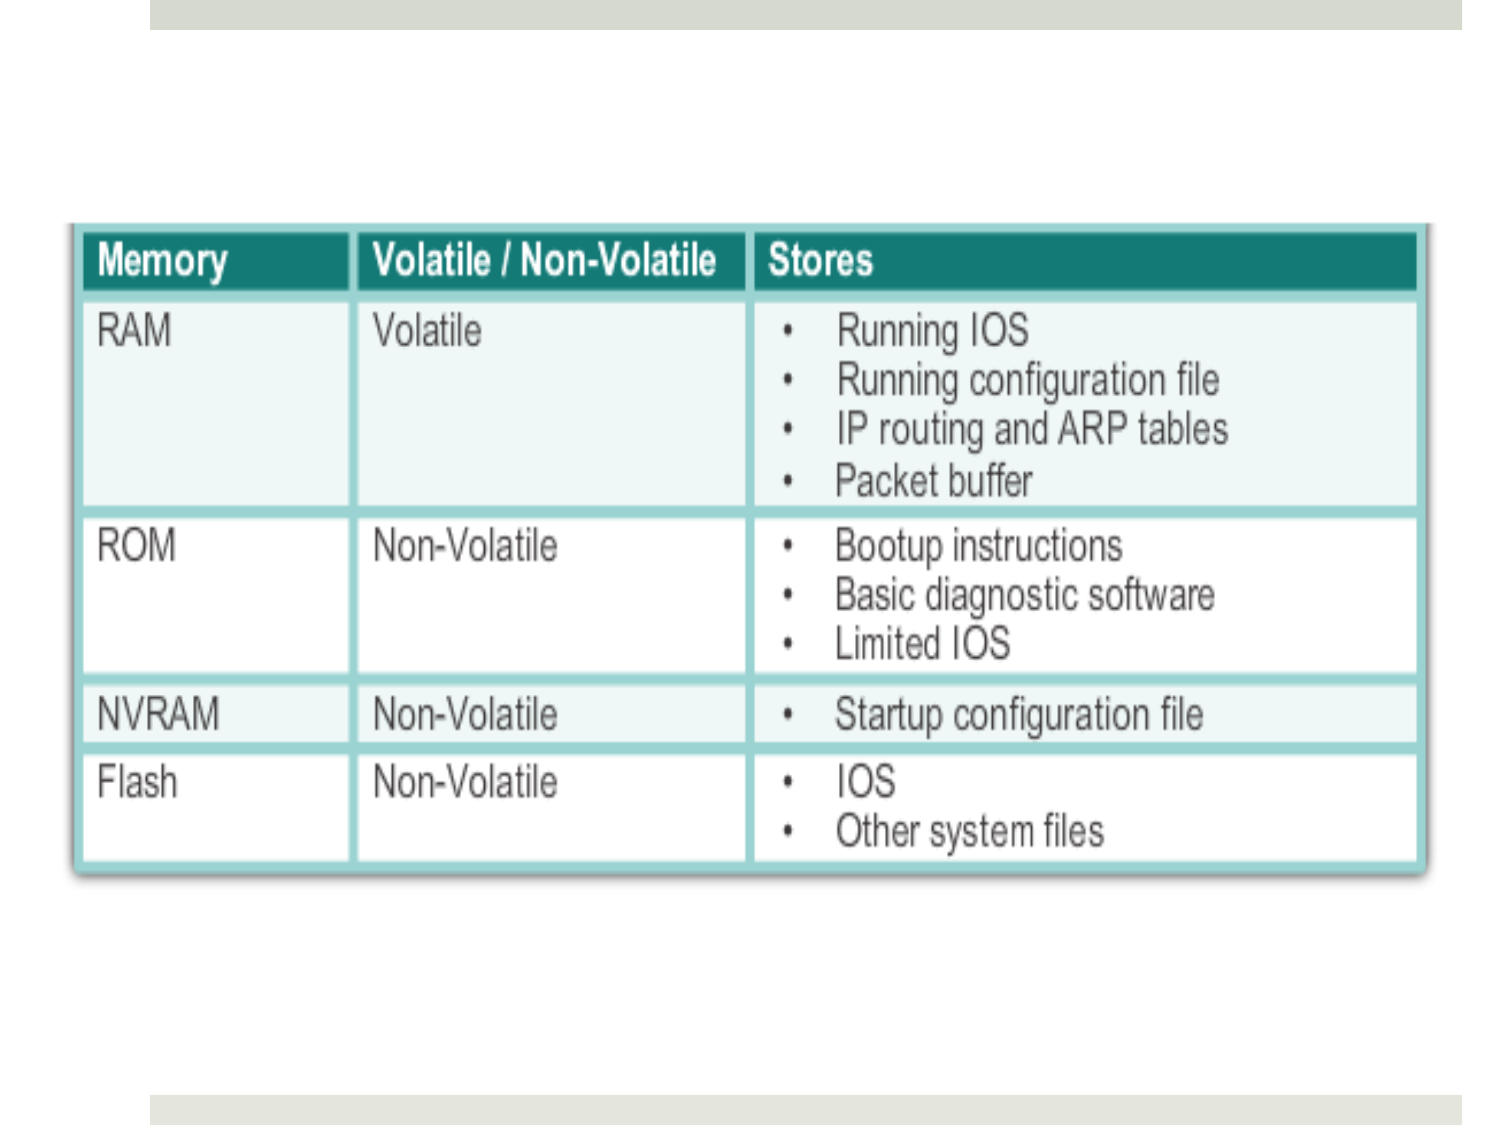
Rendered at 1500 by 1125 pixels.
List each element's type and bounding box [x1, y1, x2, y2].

list [60, 54, 1455, 1076]
